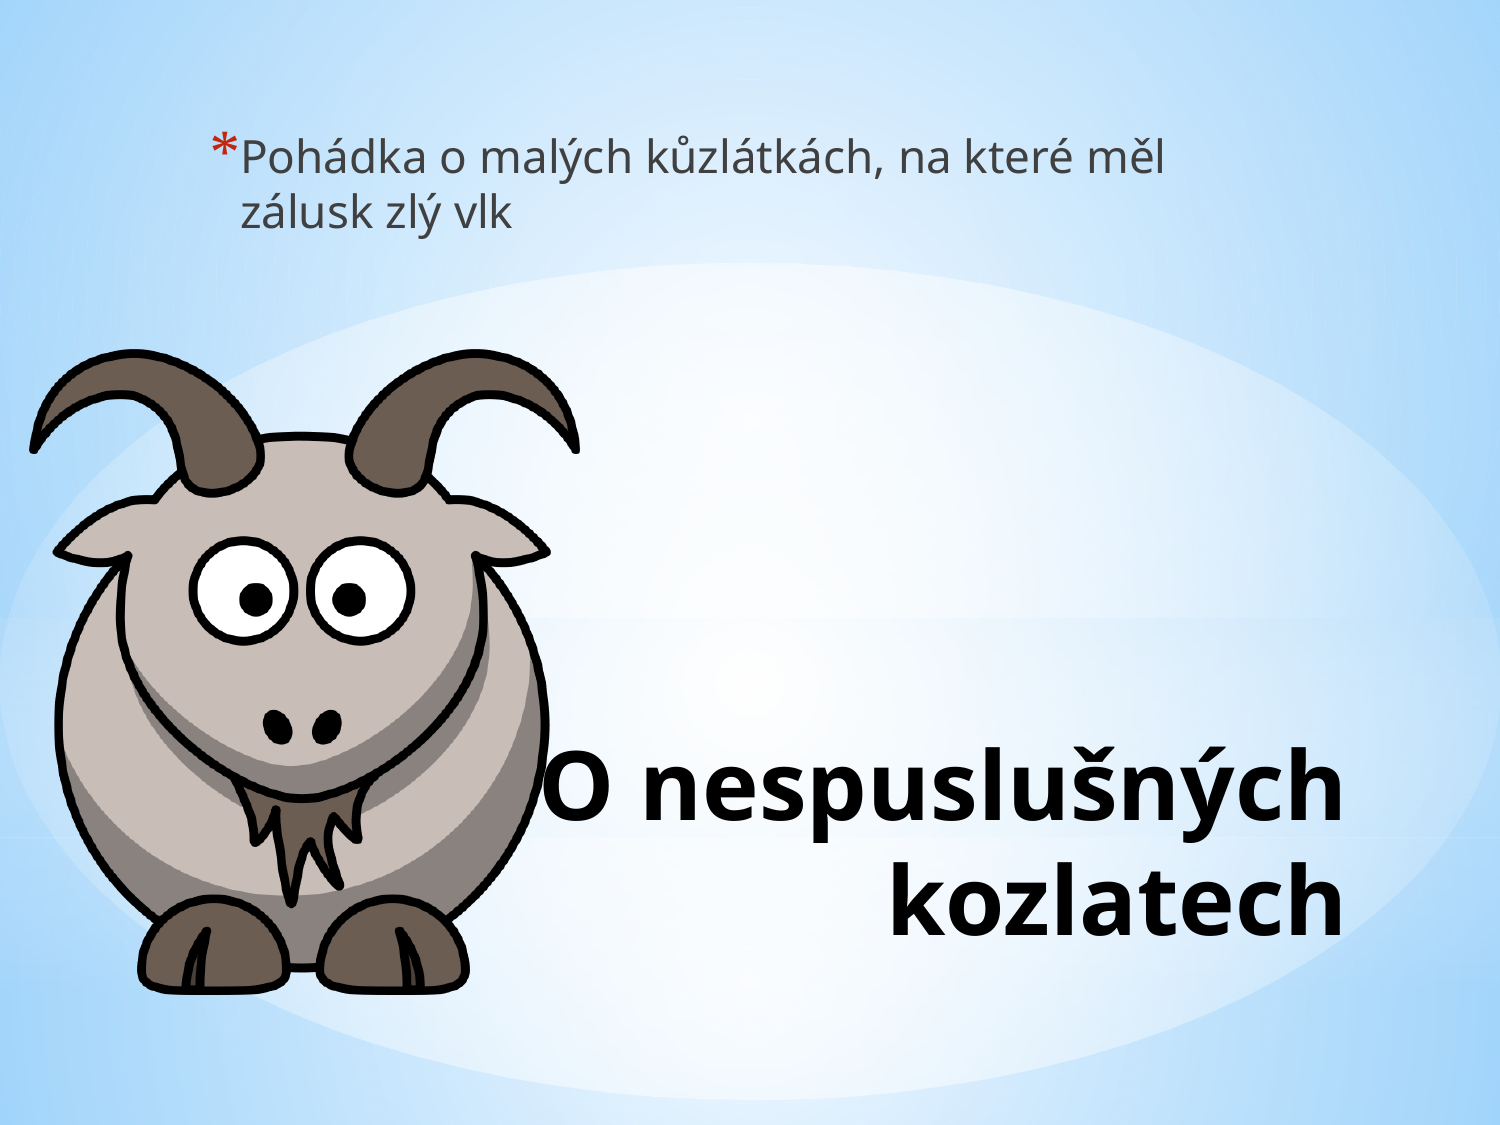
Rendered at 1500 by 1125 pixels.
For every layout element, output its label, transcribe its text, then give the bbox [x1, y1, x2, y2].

list Pohádka o malých kůzlátkách, na které měl zálusk zlý vlk [187, 120, 1238, 690]
title O nespuslušných kozlatech [585, 717, 1363, 905]
picture [29, 349, 580, 996]
